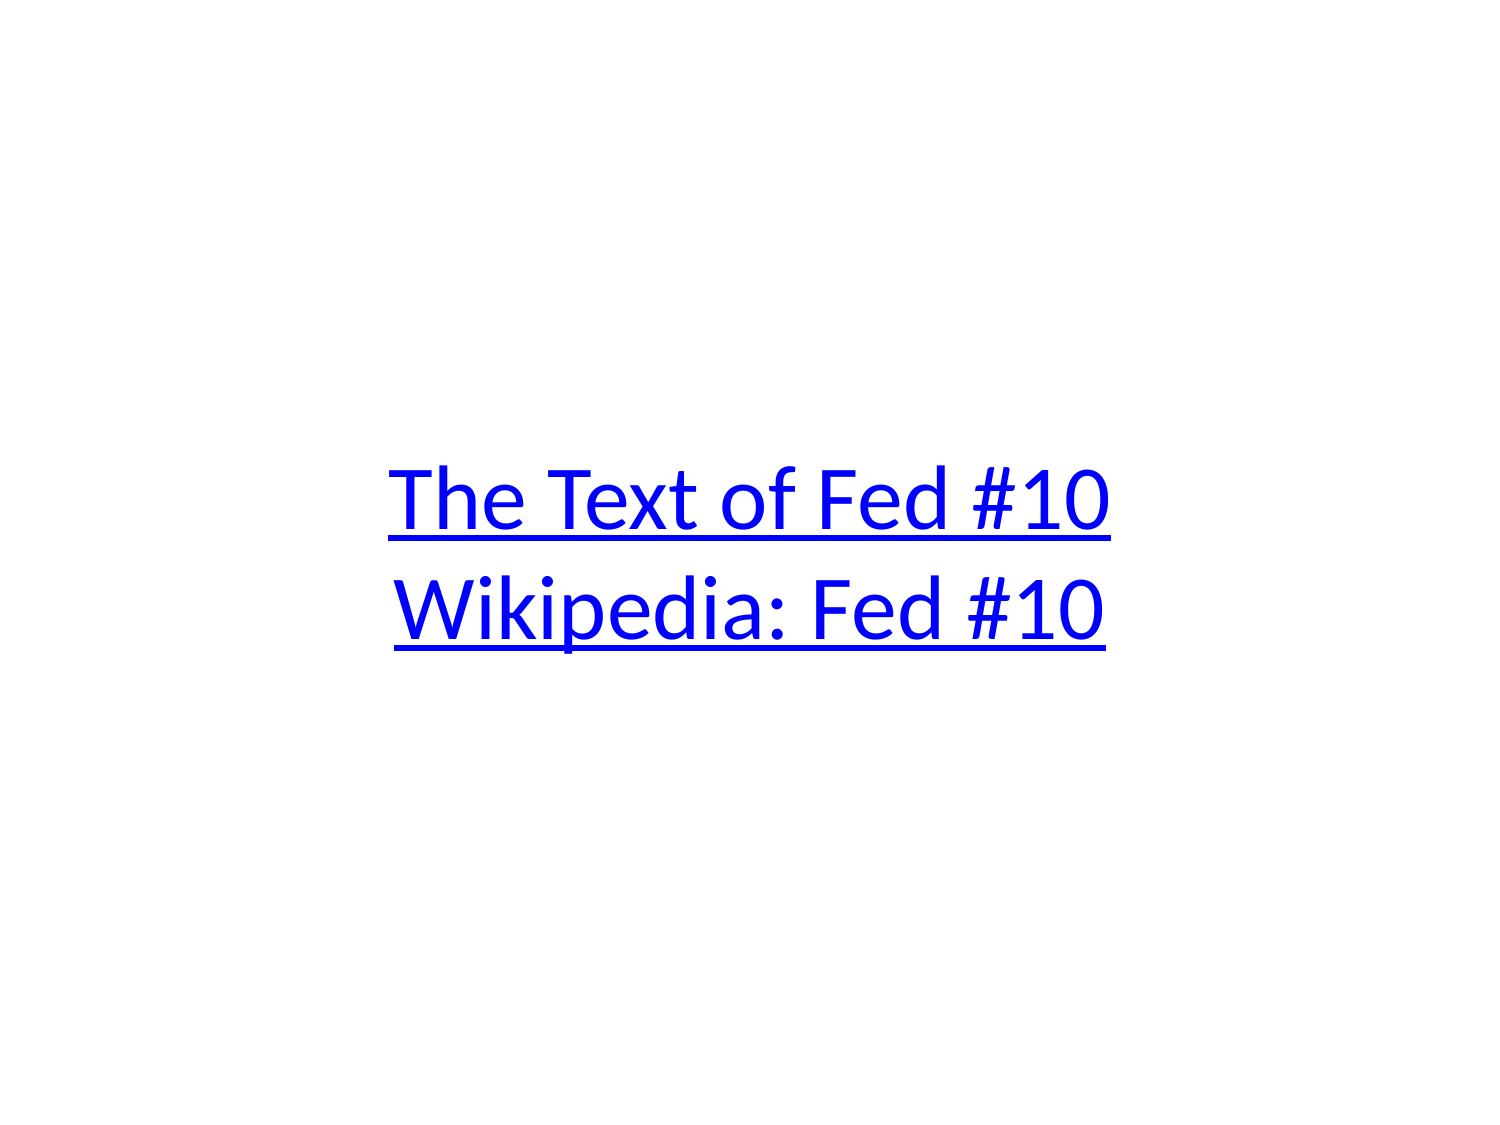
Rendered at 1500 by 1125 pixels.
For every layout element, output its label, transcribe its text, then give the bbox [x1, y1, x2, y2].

title The Text of Fed #10 Wikipedia: Fed #10 [74, 44, 1426, 1051]
